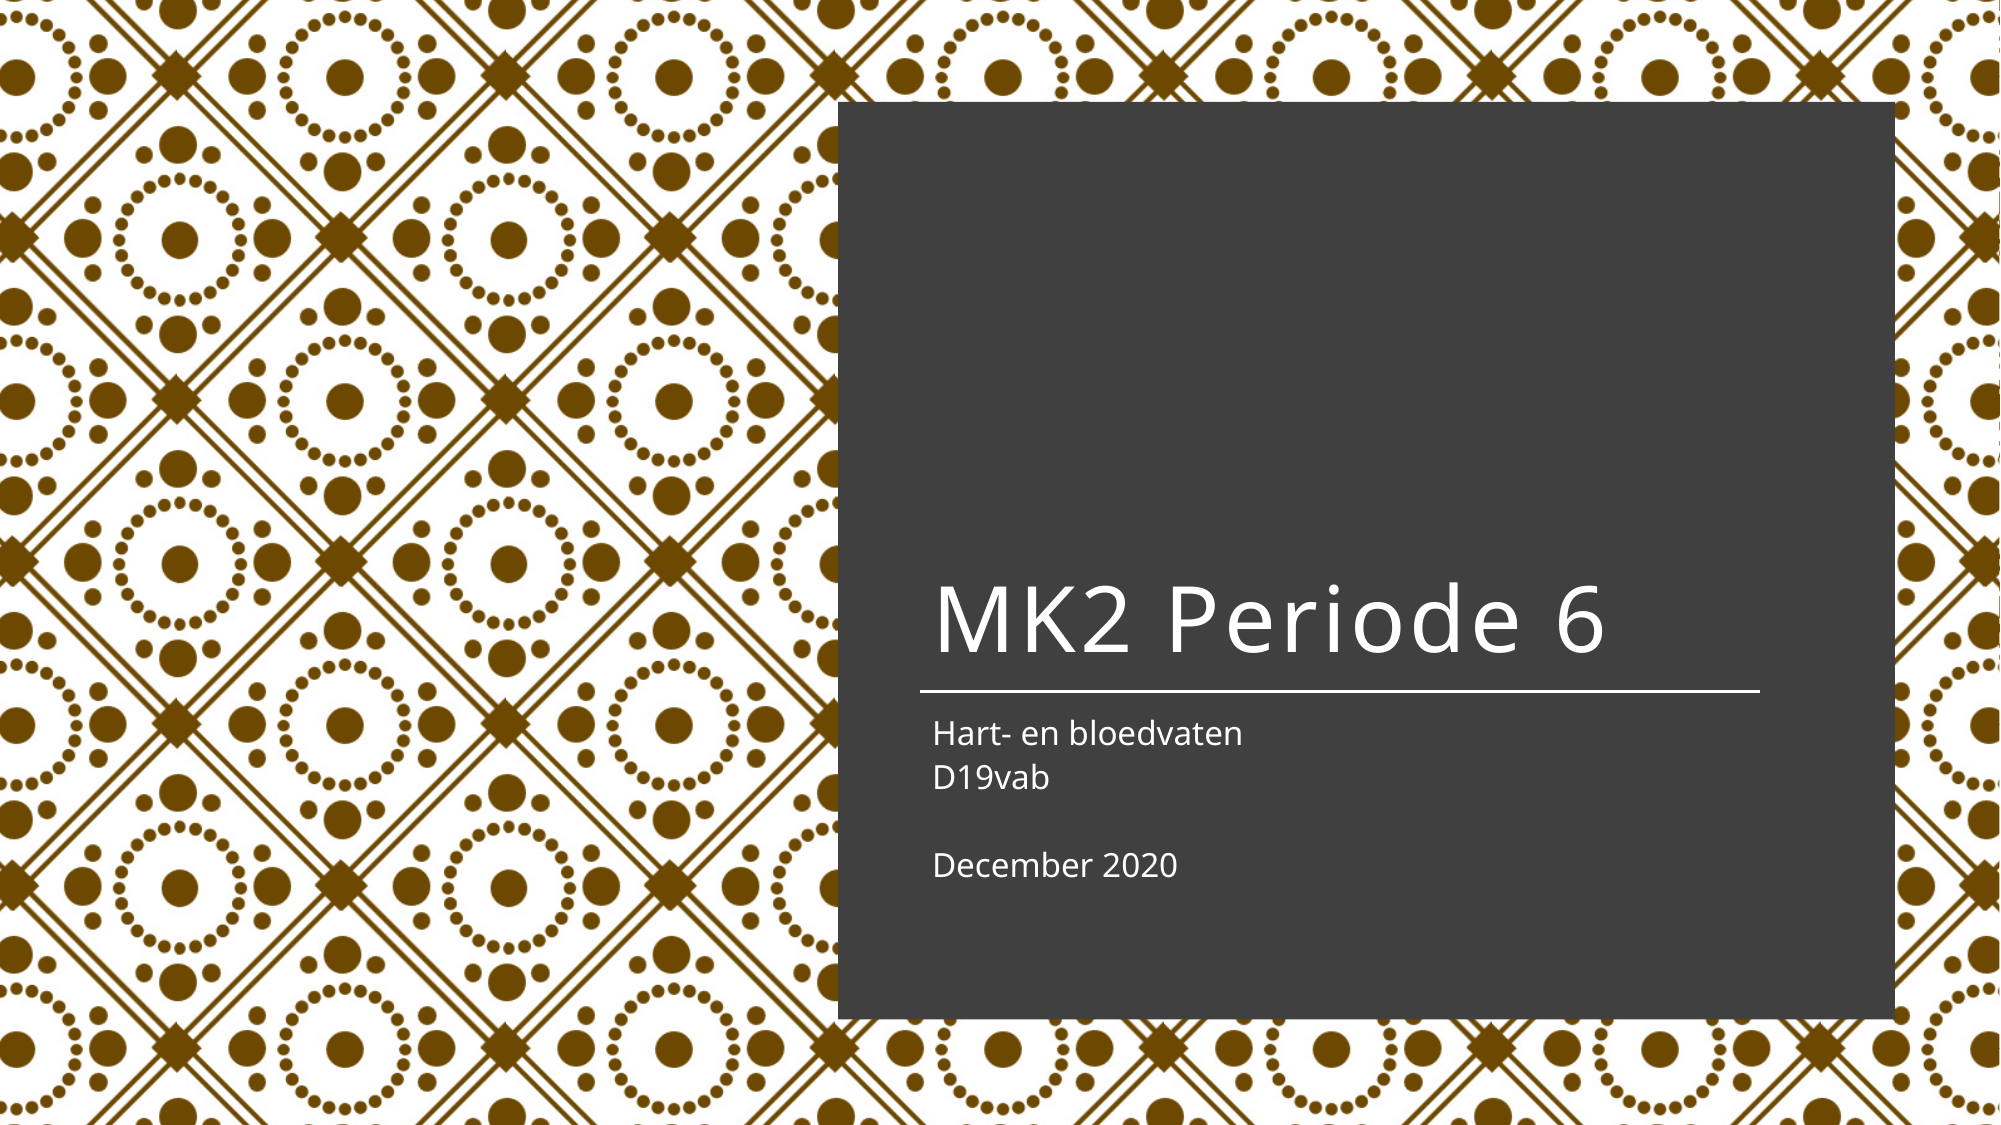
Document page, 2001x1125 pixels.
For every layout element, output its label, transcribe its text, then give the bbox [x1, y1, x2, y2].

text_box [0, 0, 2000, 1125]
text_box [837, 101, 1896, 1021]
subtitle Hart- en bloedvaten D19vab December 2020 [917, 705, 1816, 940]
title MK2 Periode 6 [917, 181, 1816, 678]
